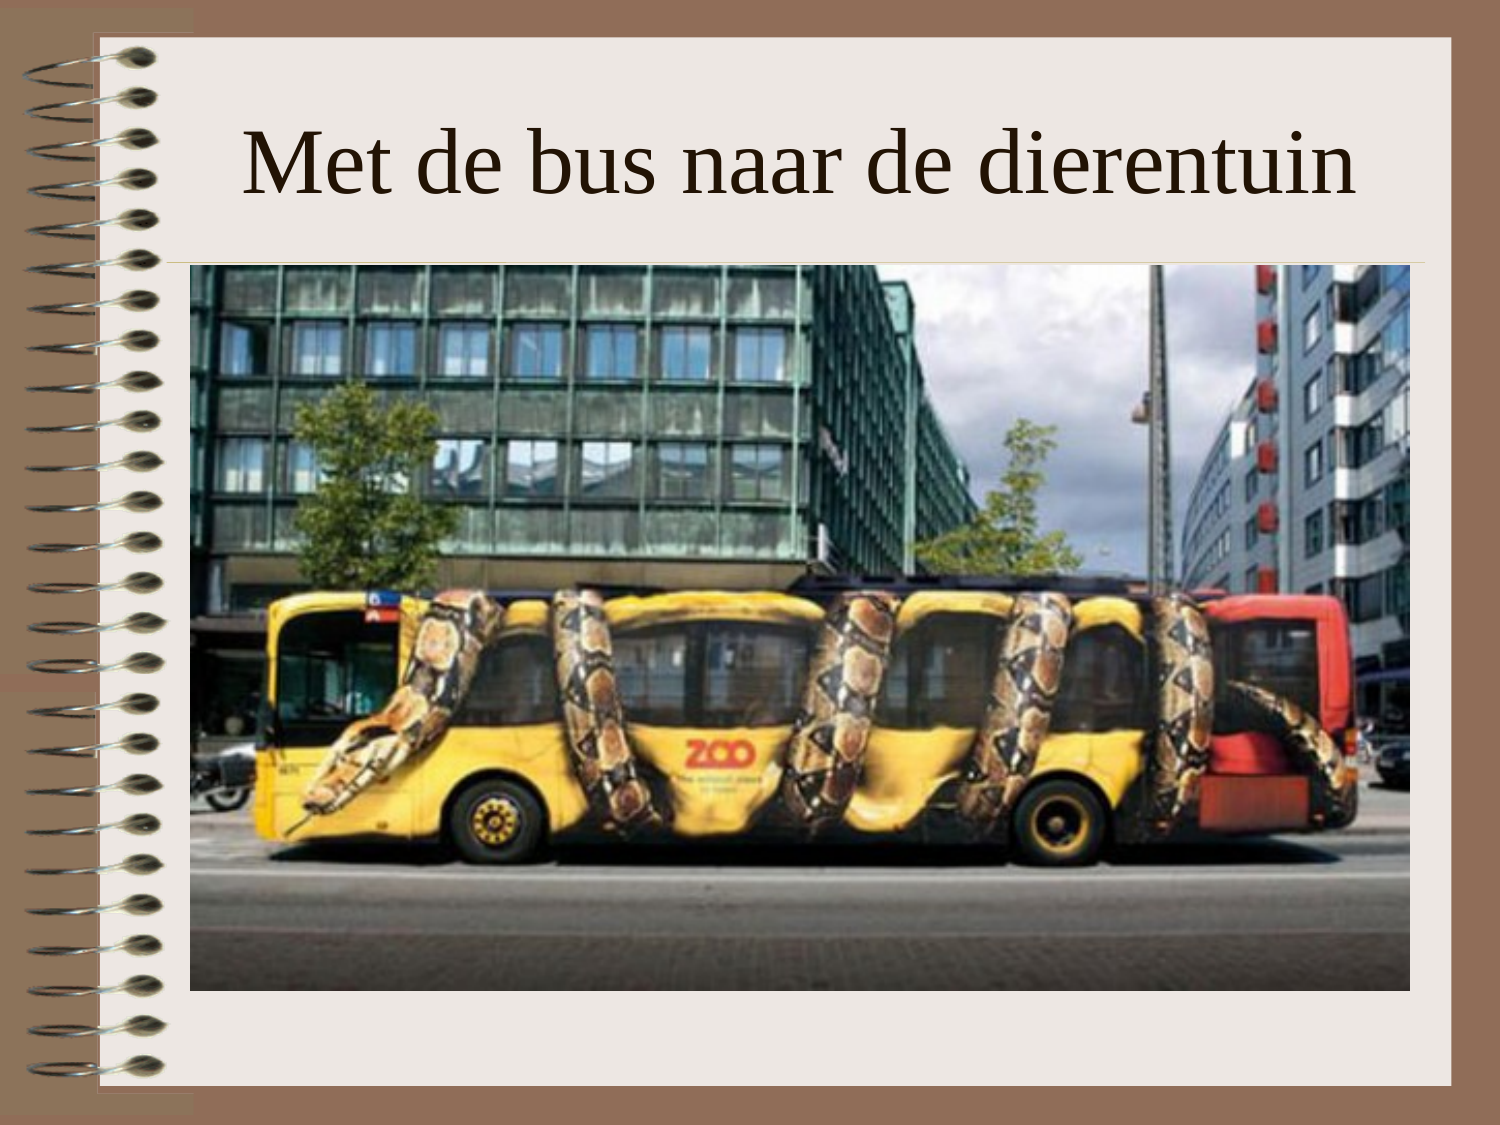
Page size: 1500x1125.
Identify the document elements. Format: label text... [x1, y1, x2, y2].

picture [0, 8, 1410, 1115]
title Met de bus naar de dierentuin [174, 62, 1425, 250]
